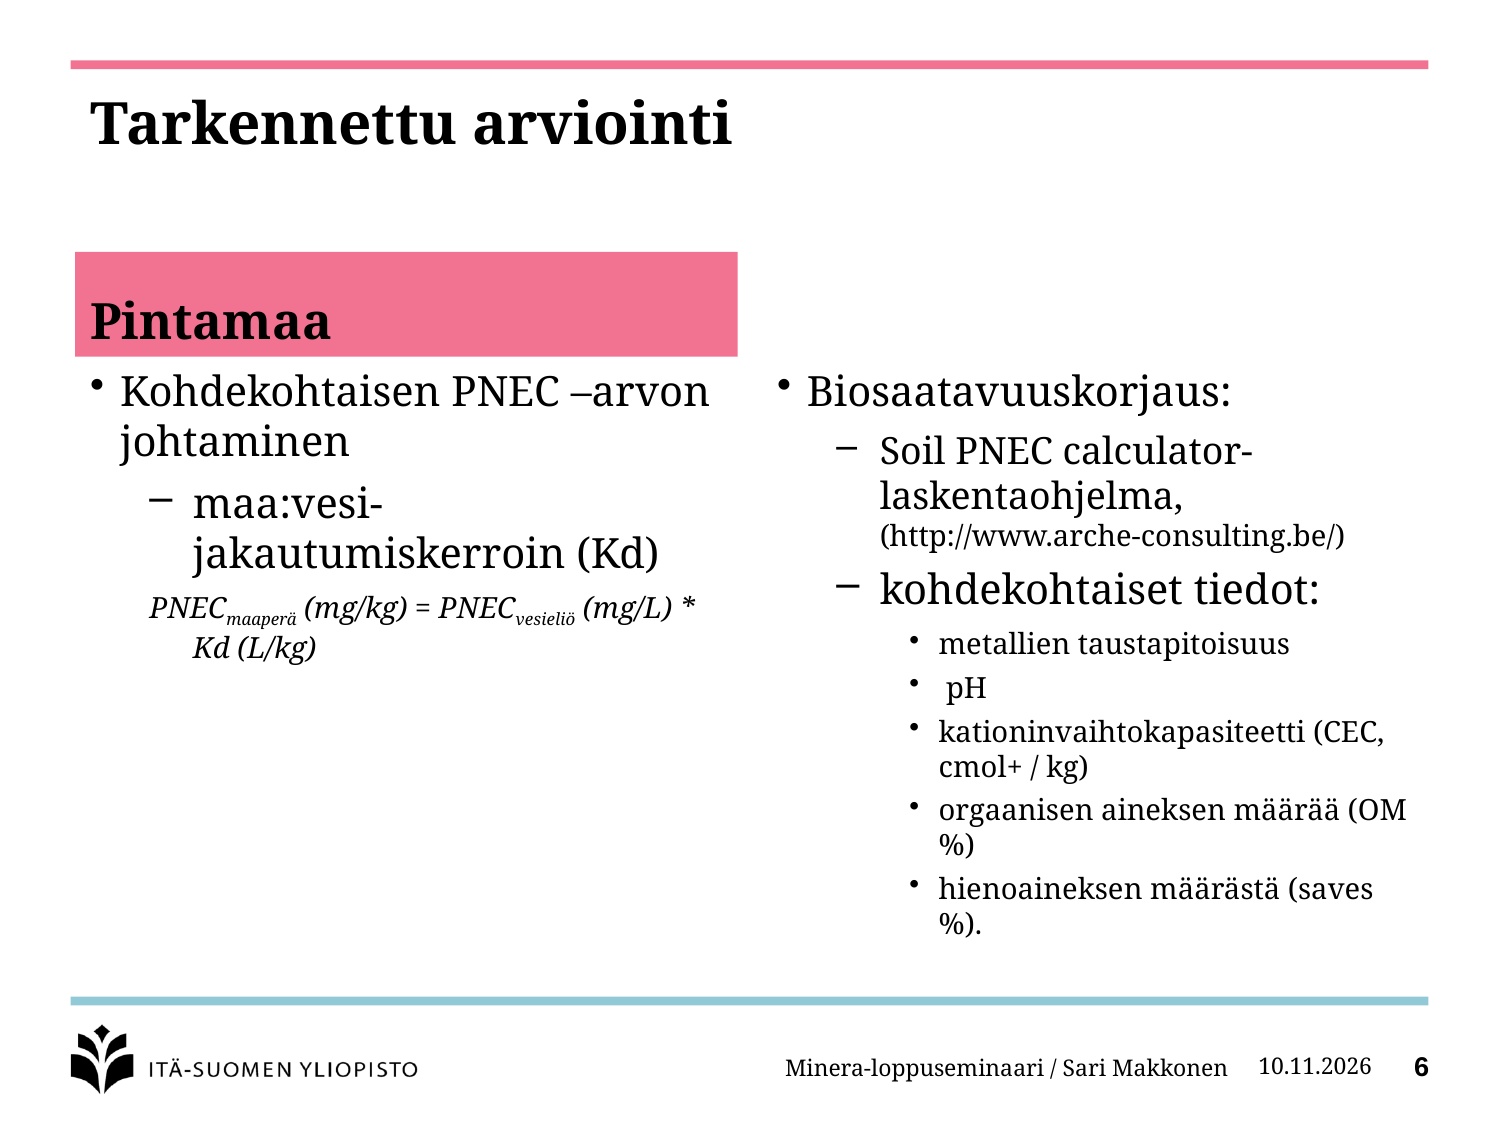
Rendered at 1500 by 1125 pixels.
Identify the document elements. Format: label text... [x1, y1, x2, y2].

list Biosaatavuuskorjaus: Soil PNEC calculator- laskentaohjelma, (http://www.arche-consulting.be/) kohdekohtaiset tiedot: metallien taustapitoisuus pH kationinvaihtokapasiteetti (CEC, cmol+ / kg) orgaanisen aineksen määrää (OM%) hienoaineksen määrästä (saves%). [761, 356, 1426, 1006]
list Kohdekohtaisen PNEC –arvon johtaminen maa:vesi-jakautumiskerroin (Kd) PNECmaaperä (mg/kg) = PNECvesieliö (mg/L) * Kd (L/kg) [74, 356, 738, 1006]
footer Minera-loppuseminaari / Sari Makkonen [500, 1046, 1229, 1089]
title Tarkennettu arviointi [74, 77, 1426, 233]
slide_number 6 [1369, 1046, 1430, 1089]
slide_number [1229, 1046, 1369, 1089]
picture [70, 1024, 422, 1094]
list Pintamaa [74, 251, 738, 356]
